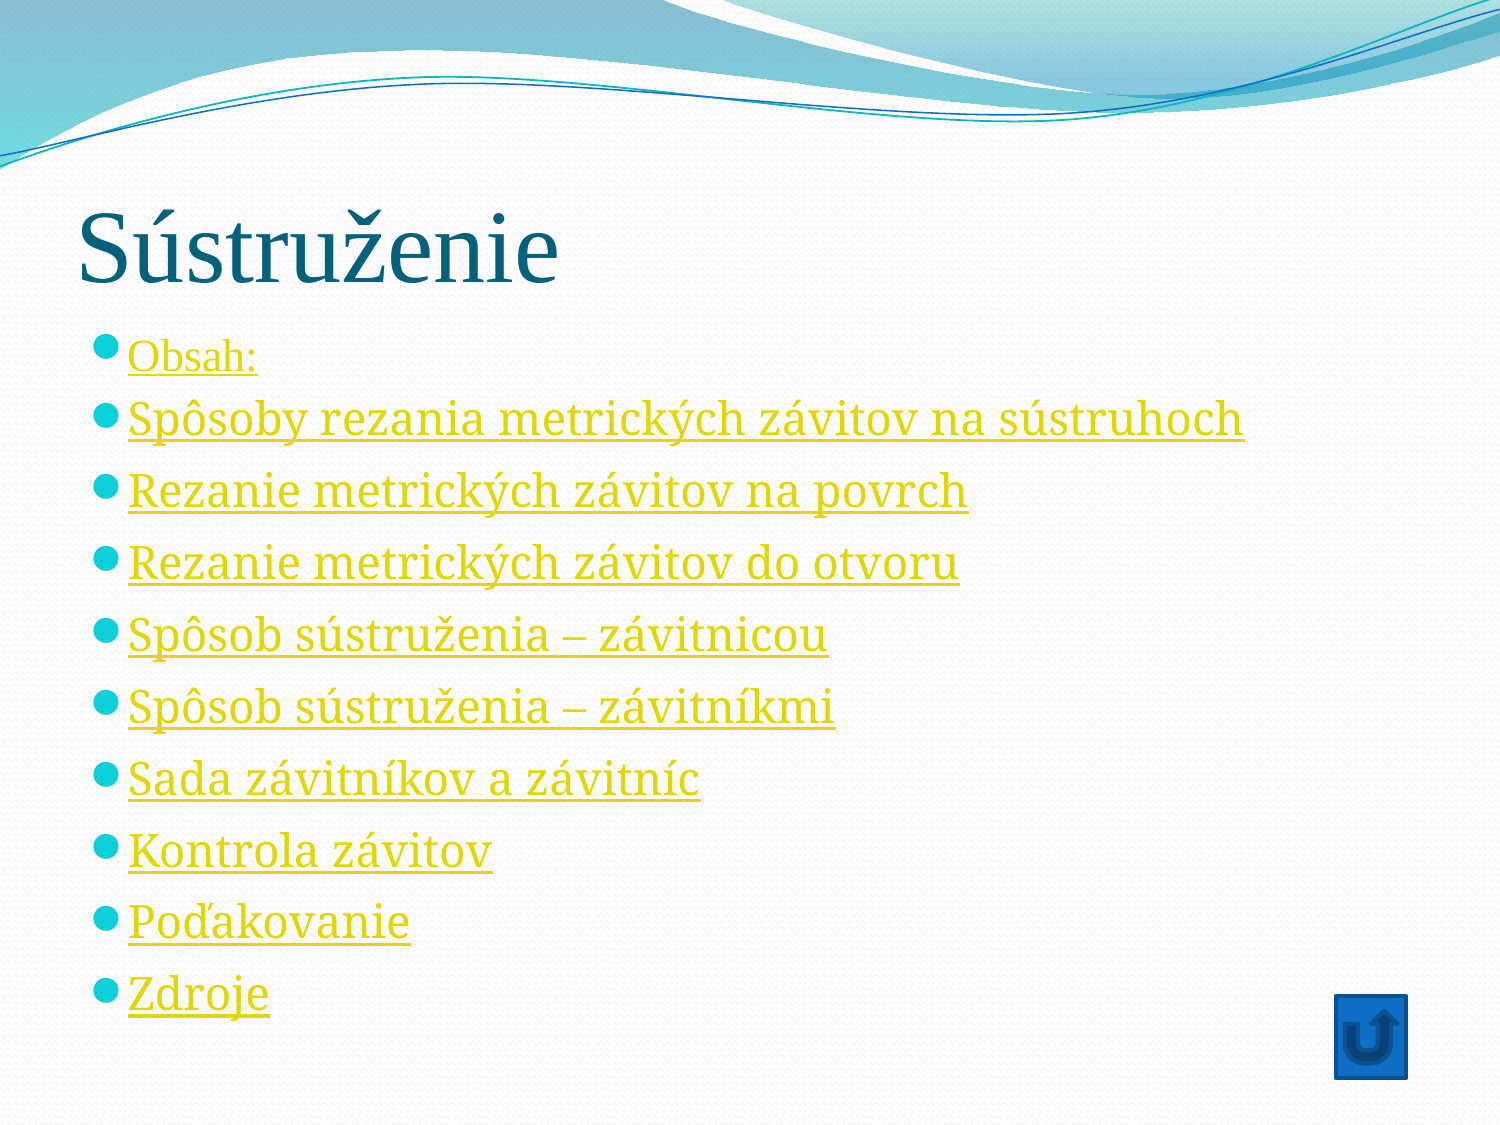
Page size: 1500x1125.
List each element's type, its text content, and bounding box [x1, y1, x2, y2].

title Sústruženie [75, 115, 1425, 303]
text_box [1334, 994, 1408, 1080]
list Obsah: Spôsoby rezania metrických závitov na sústruhoch Rezanie metrických závitov na povrch Rezanie metrických závitov do otvoru Spôsob sústruženia – závitnicou Spôsob sústruženia – závitníkmi Sada závitníkov a závitníc Kontrola závitov Poďakovanie Zdroje [75, 317, 1425, 1038]
